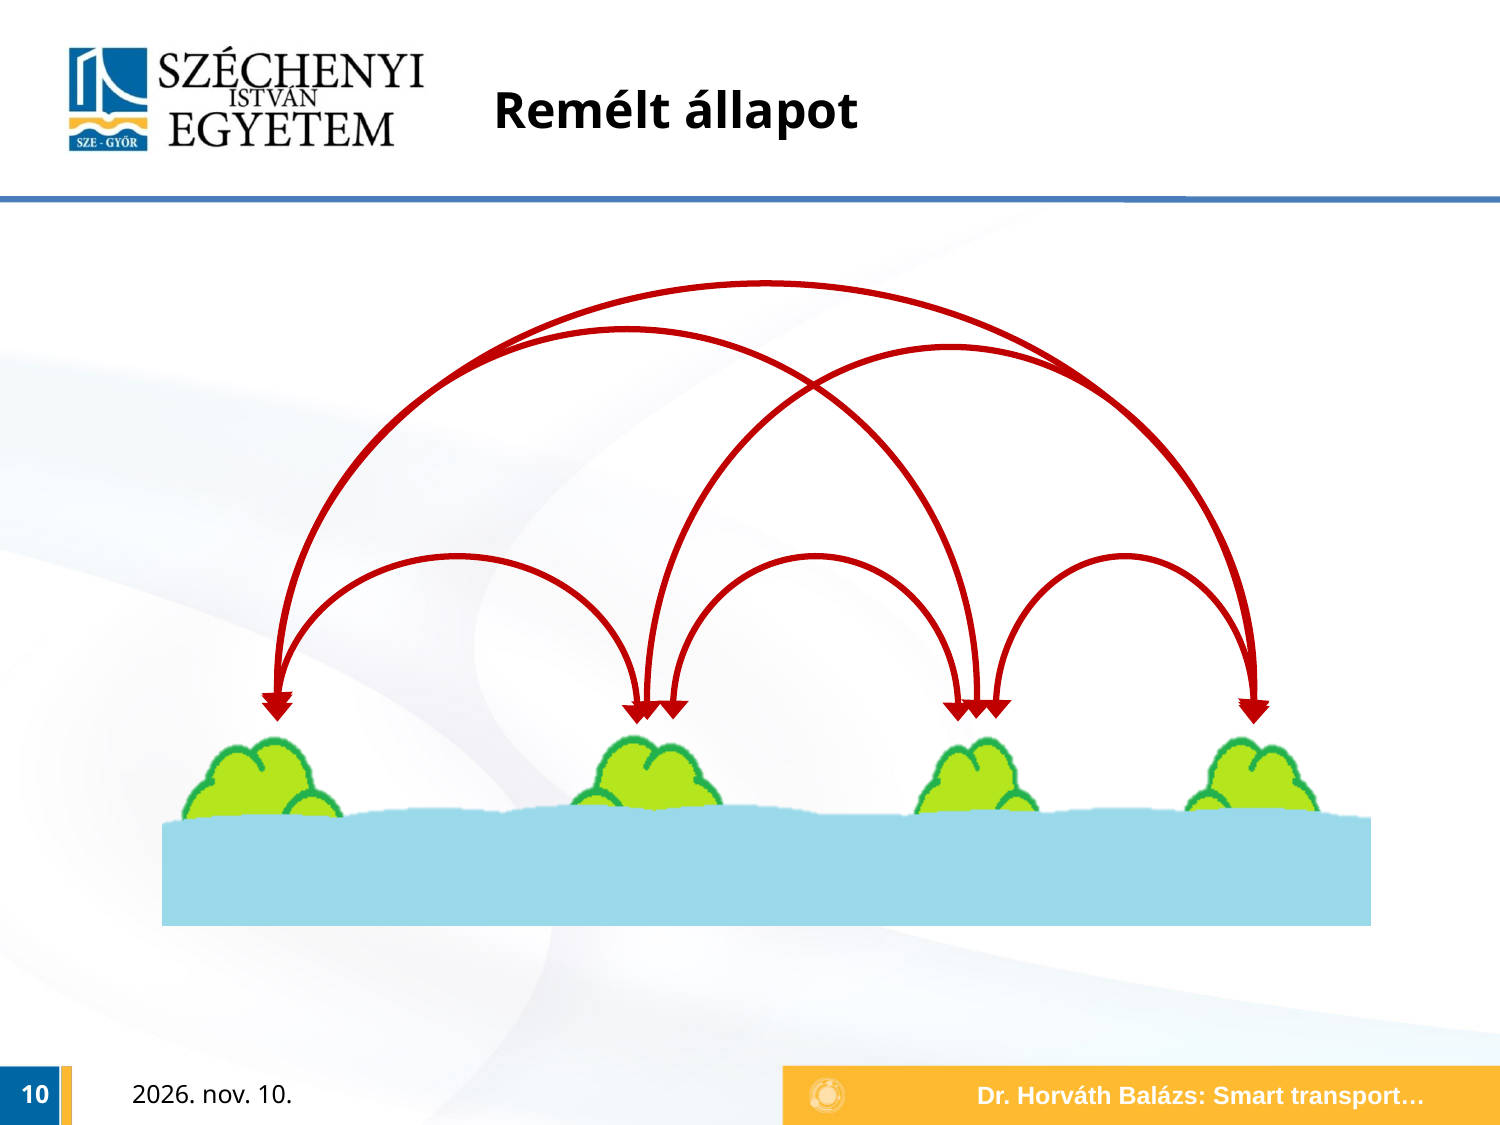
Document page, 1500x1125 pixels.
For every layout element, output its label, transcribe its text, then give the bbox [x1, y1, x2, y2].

footer Dr. Horváth Balázs: Smart transport… [878, 1065, 1442, 1125]
slide_number 10 [0, 1065, 71, 1125]
text_box [276, 282, 1107, 669]
picture [0, 203, 1500, 1125]
picture [0, 0, 1500, 196]
text_box [647, 346, 1254, 669]
slide_number 2014. szeptember 10. [117, 1065, 550, 1125]
title Remélt állapot [478, 45, 1425, 173]
